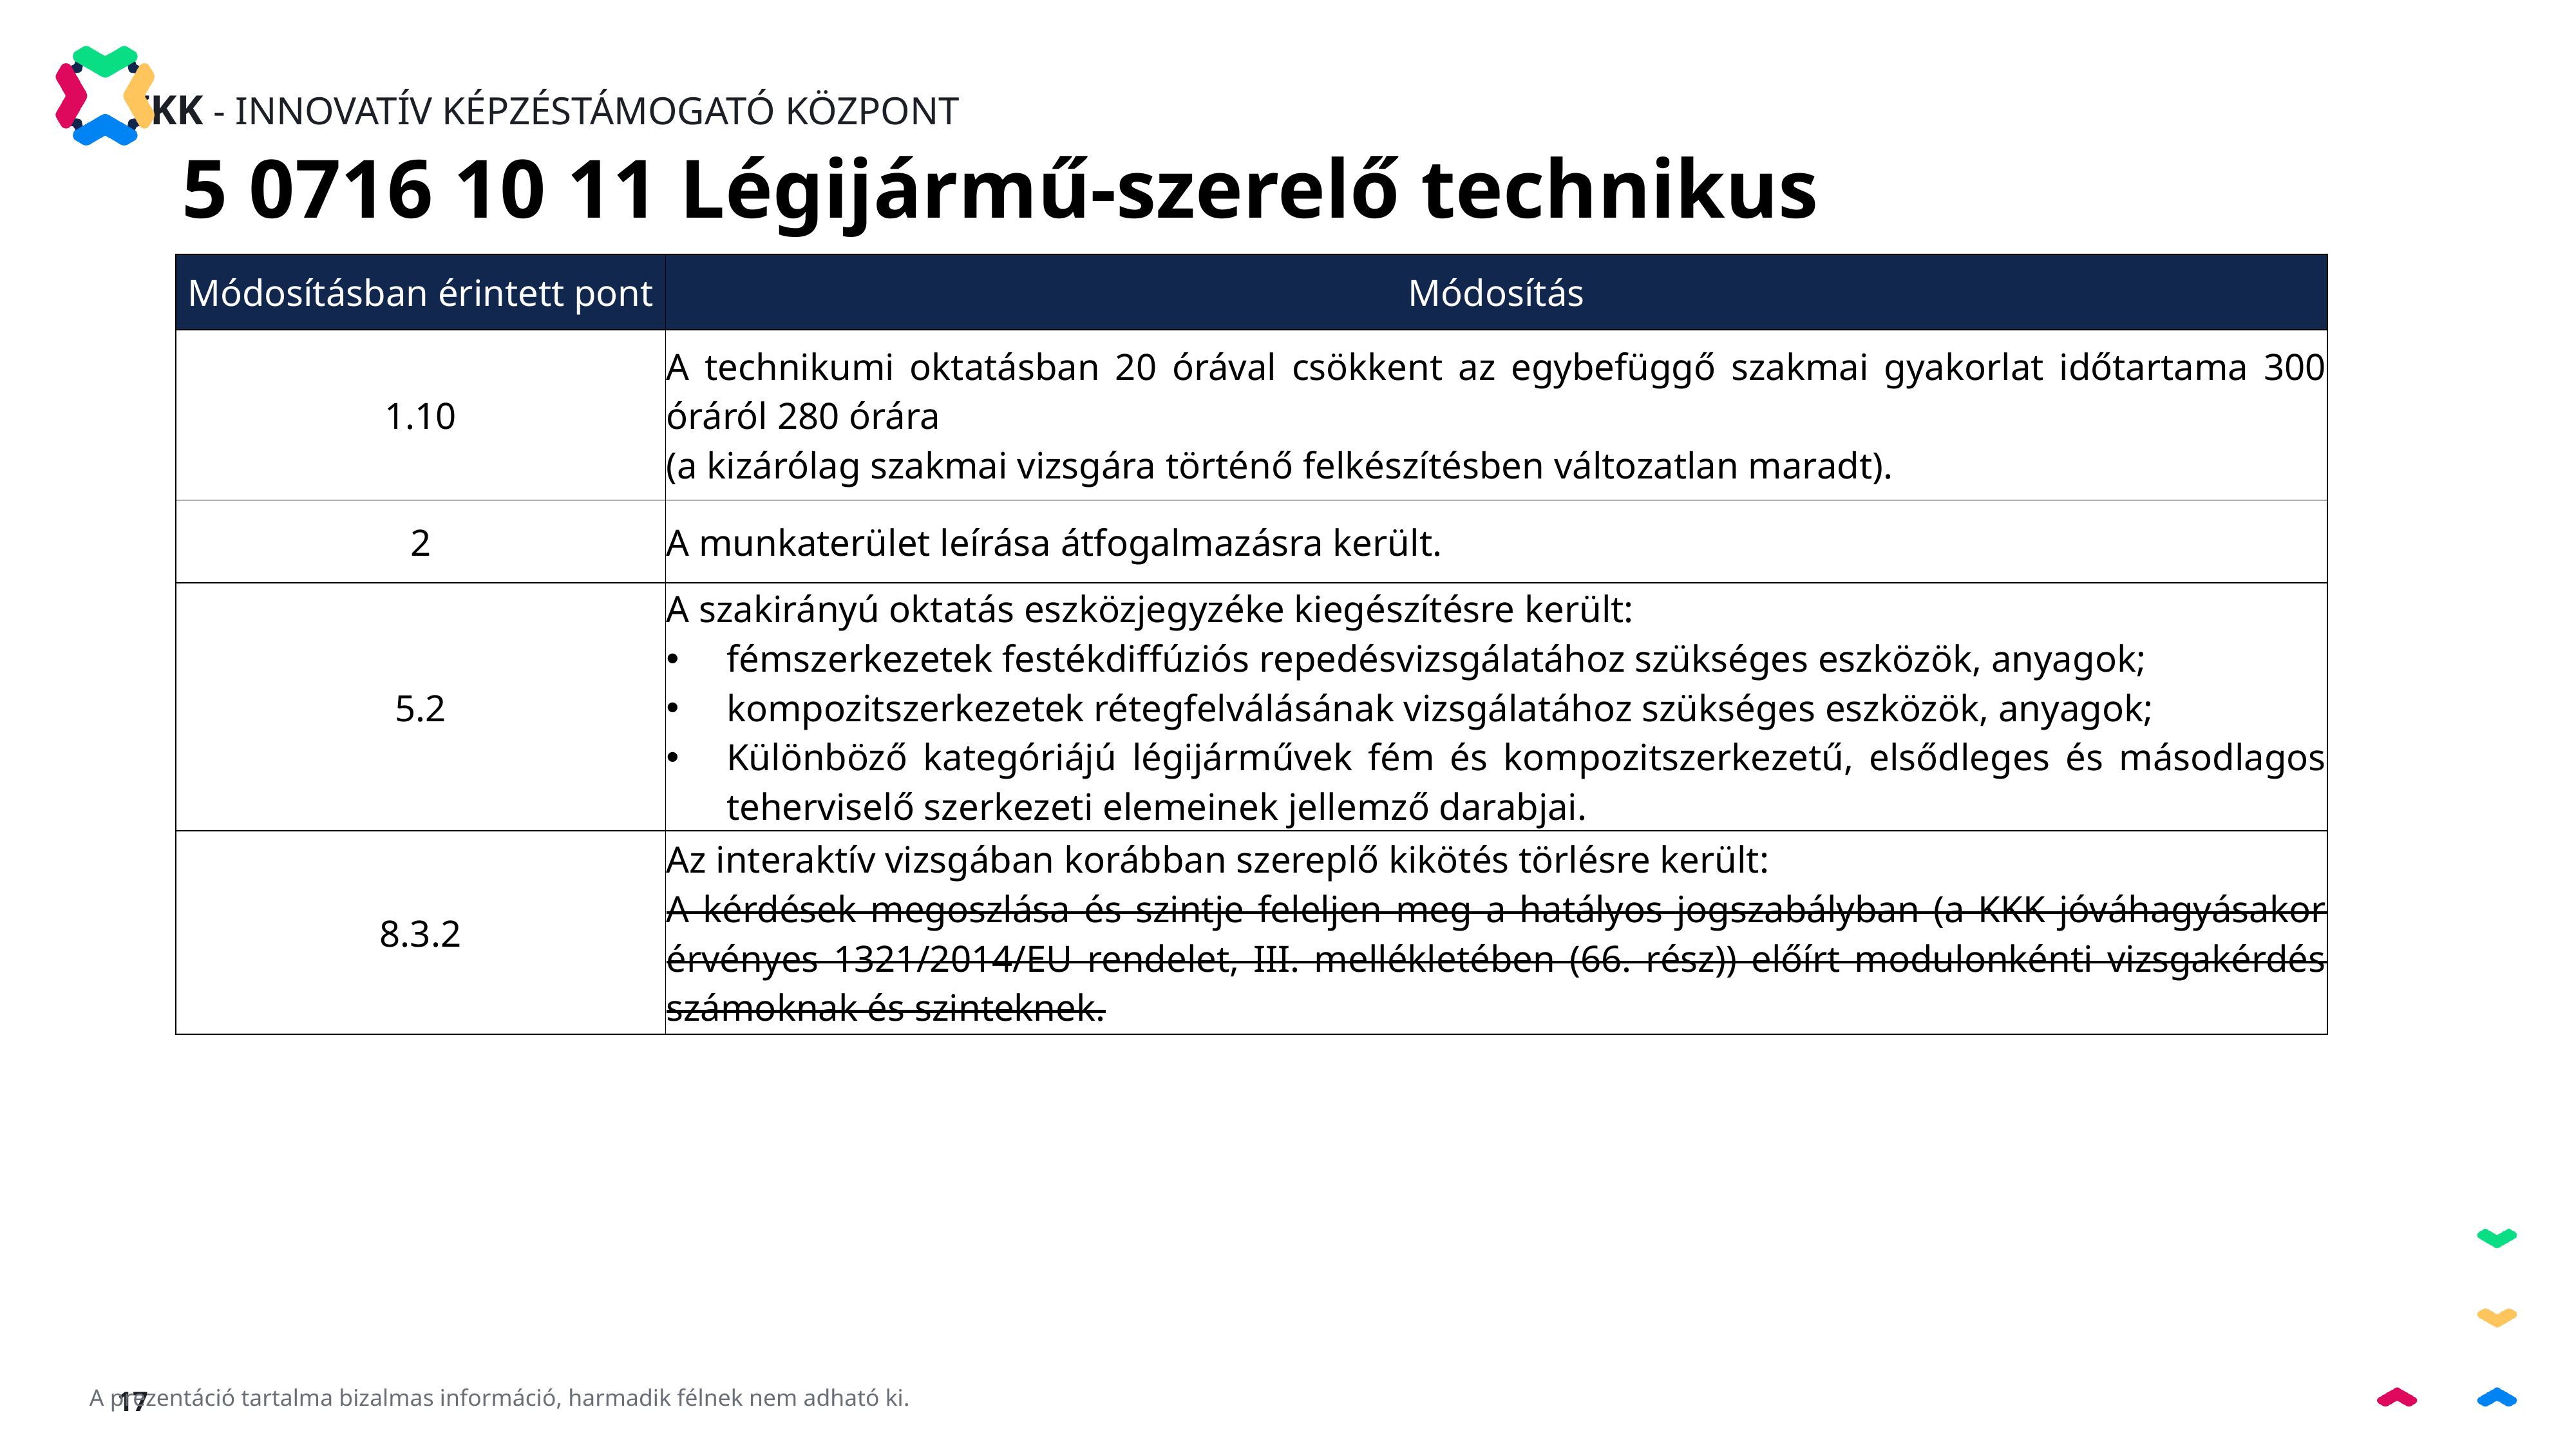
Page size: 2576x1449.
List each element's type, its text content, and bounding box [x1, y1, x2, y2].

table_header Módosításban érintett pont [176, 255, 665, 329]
table_cell 5.2 [176, 583, 665, 830]
list 5 0716 10 11 Légijármű-szerelő technikus [182, 137, 2342, 226]
table_cell Az interaktív vizsgában korábban szereplő kikötés törlésre került: A kérdések megoszlása és szintje feleljen meg a hatályos jogszabályban (a KKK jóváhagyásakor érvényes 1321/2014/EU rendelet, III. mellékletében (66. rész)) előírt modulonkénti vizsgakérdés számoknak és szinteknek. [666, 831, 2327, 1034]
table_cell A szakirányú oktatás eszközjegyzéke kiegészítésre került: fémszerkezetek festékdiffúziós repedésvizsgálatához szükséges eszközök, anyagok; kompozitszerkezetek rétegfelválásának vizsgálatához szükséges eszközök, anyagok; Különböző kategóriájú légijárművek fém és kompozitszerkezetű, elsődleges és másodlagos teherviselő szerkezeti elemeinek jellemző darabjai. [666, 583, 2327, 830]
table_cell A technikumi oktatásban 20 órával csökkent az egybefüggő szakmai gyakorlat időtartama 300 óráról 280 órára (a kizárólag szakmai vizsgára történő felkészítésben változatlan maradt). [666, 330, 2327, 500]
table_cell 1.10 [176, 330, 665, 500]
picture [2377, 1229, 2517, 1406]
picture [55, 46, 155, 146]
table_cell 2 [176, 500, 665, 582]
table_cell A munkaterület leírása átfogalmazásra került. [666, 500, 2327, 582]
table_header Módosítás [666, 255, 2327, 329]
table_cell 8.3.2 [176, 831, 665, 1034]
